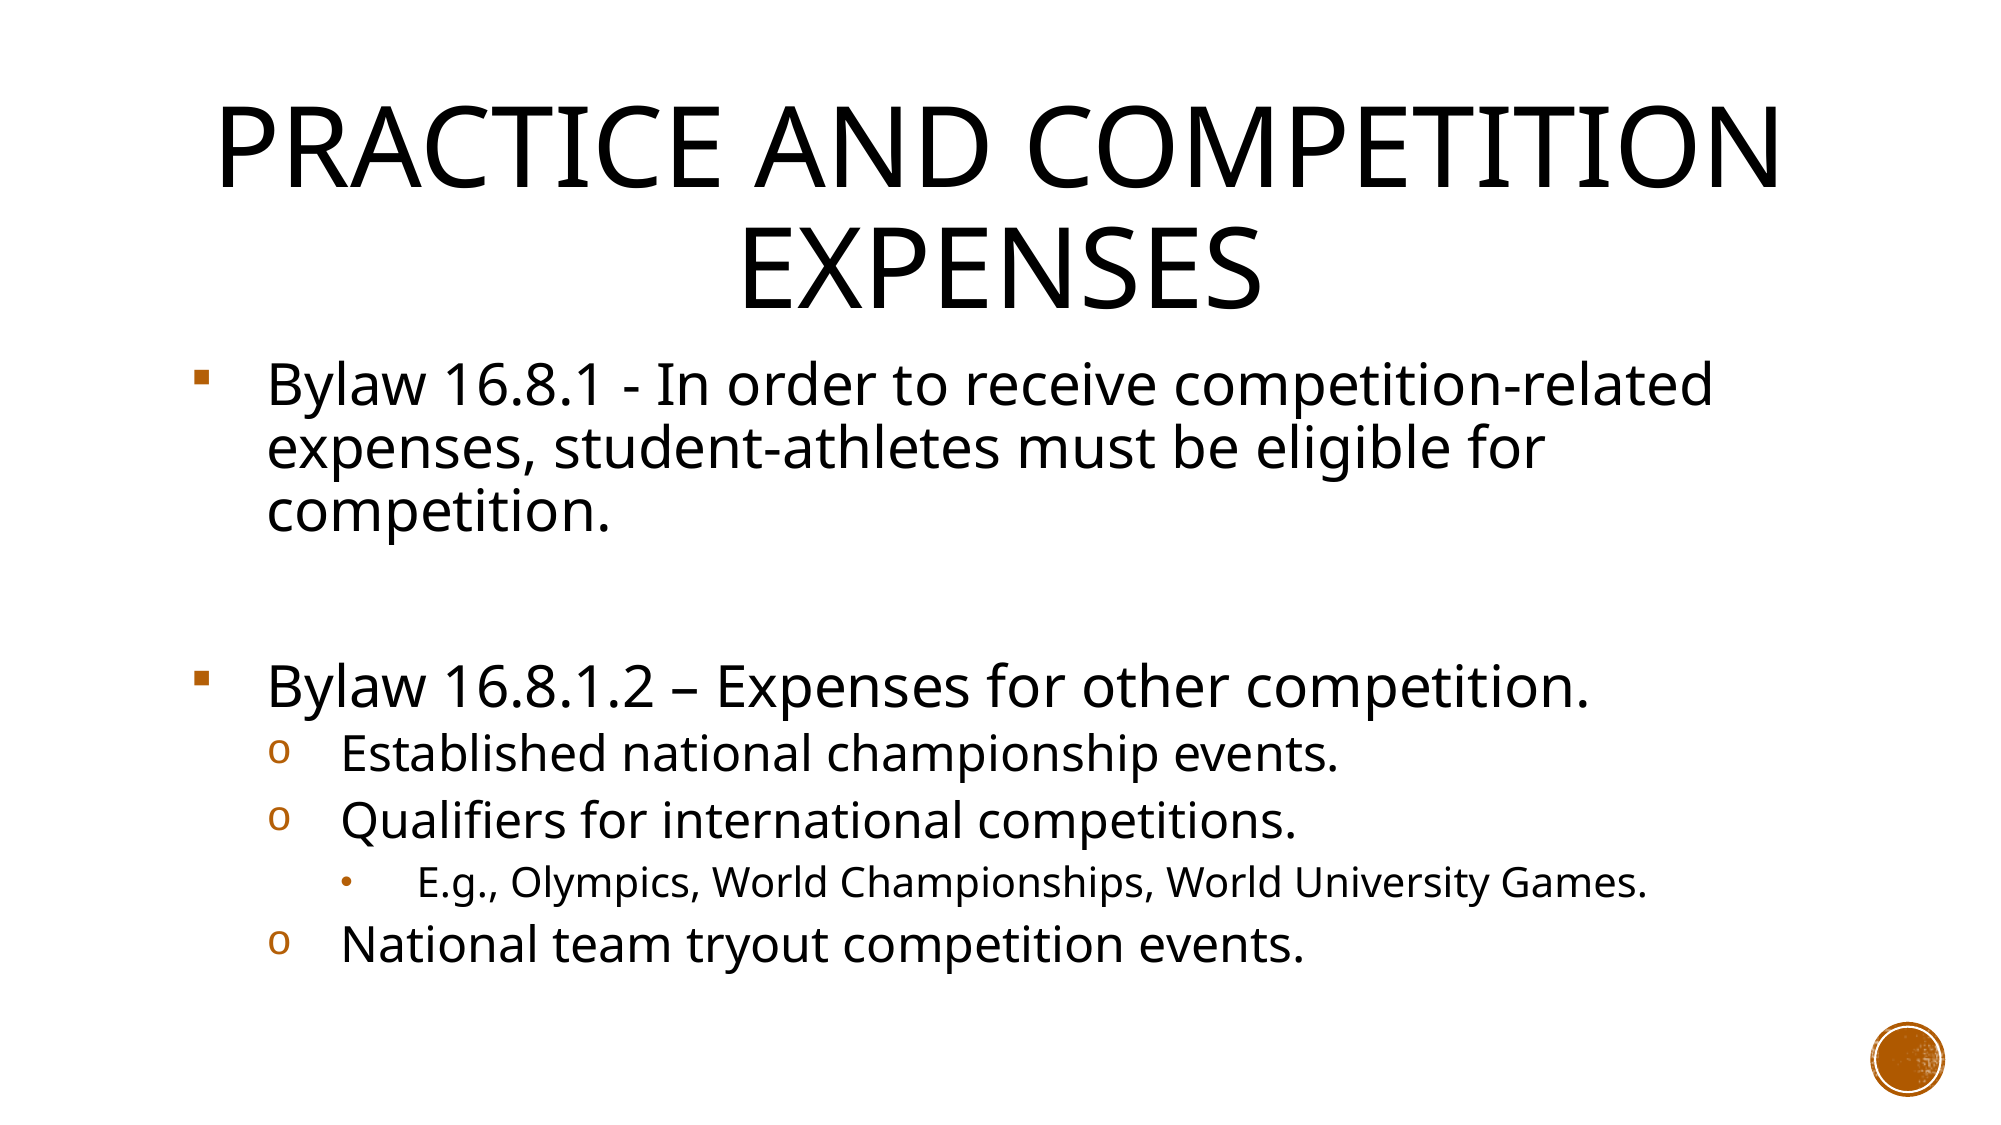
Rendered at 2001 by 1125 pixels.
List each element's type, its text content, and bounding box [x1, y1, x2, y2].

list Bylaw 16.8.1 - In order to receive competition-related expenses, student-athletes must be eligible for competition. Bylaw 16.8.1.2 – Expenses for other competition. Established national championship events. Qualifiers for international competitions. E.g., Olympics, World Championships, World University Games. National team tryout competition events. [175, 348, 1826, 1078]
title Practice and competition Expenses [175, 79, 1826, 344]
